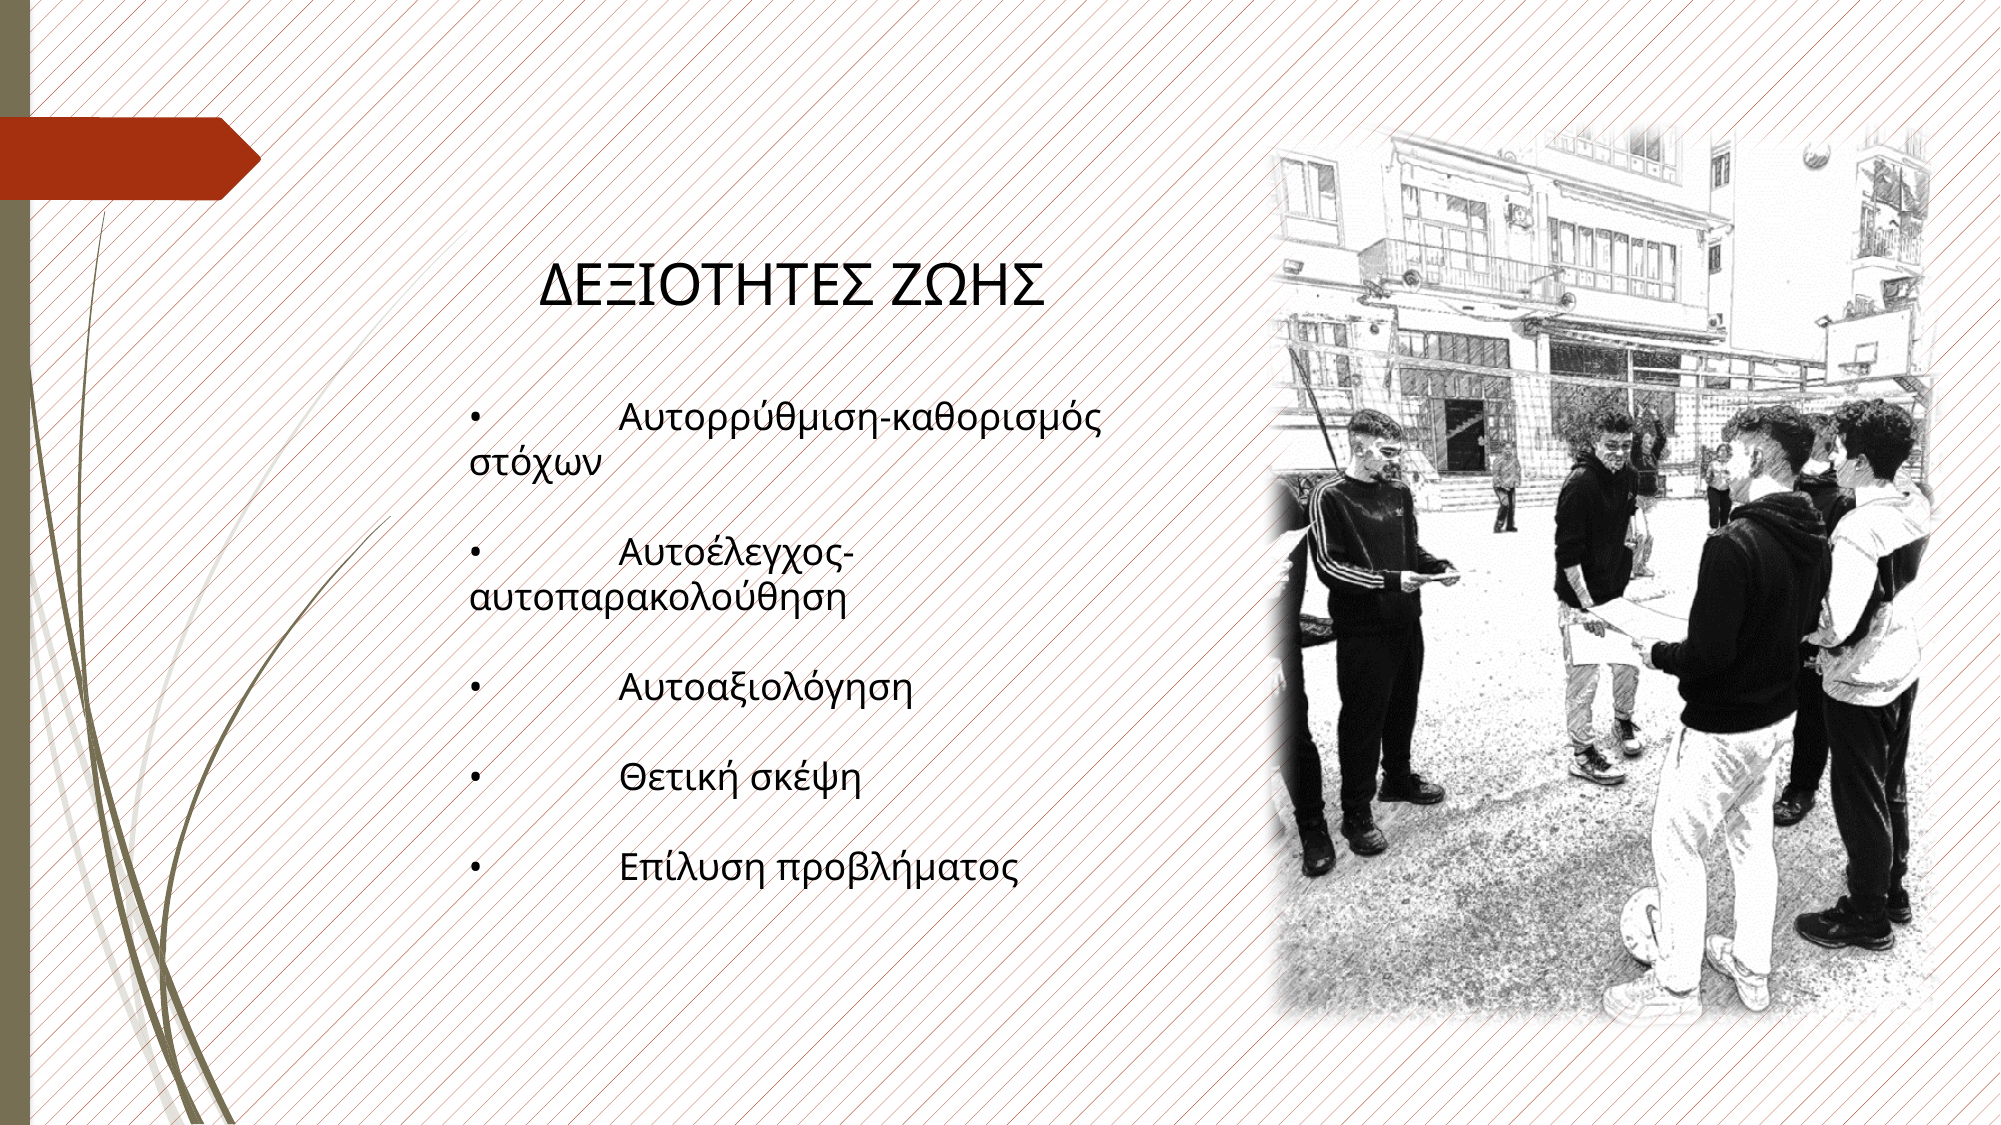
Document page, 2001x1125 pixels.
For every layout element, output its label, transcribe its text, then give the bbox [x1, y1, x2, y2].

text_box • Αυτορρύθμιση-καθορισμός στόχων • Αυτοέλεγχος-αυτοπαρακολούθηση • Αυτοαξιολόγηση • Θετική σκέψη • Επίλυση προβλήματος [453, 340, 1203, 896]
text_box ΔΕΞΙΟΤΗΤΕΣ ΖΩΗΣ [490, 239, 1094, 325]
picture [1261, 118, 1948, 1034]
